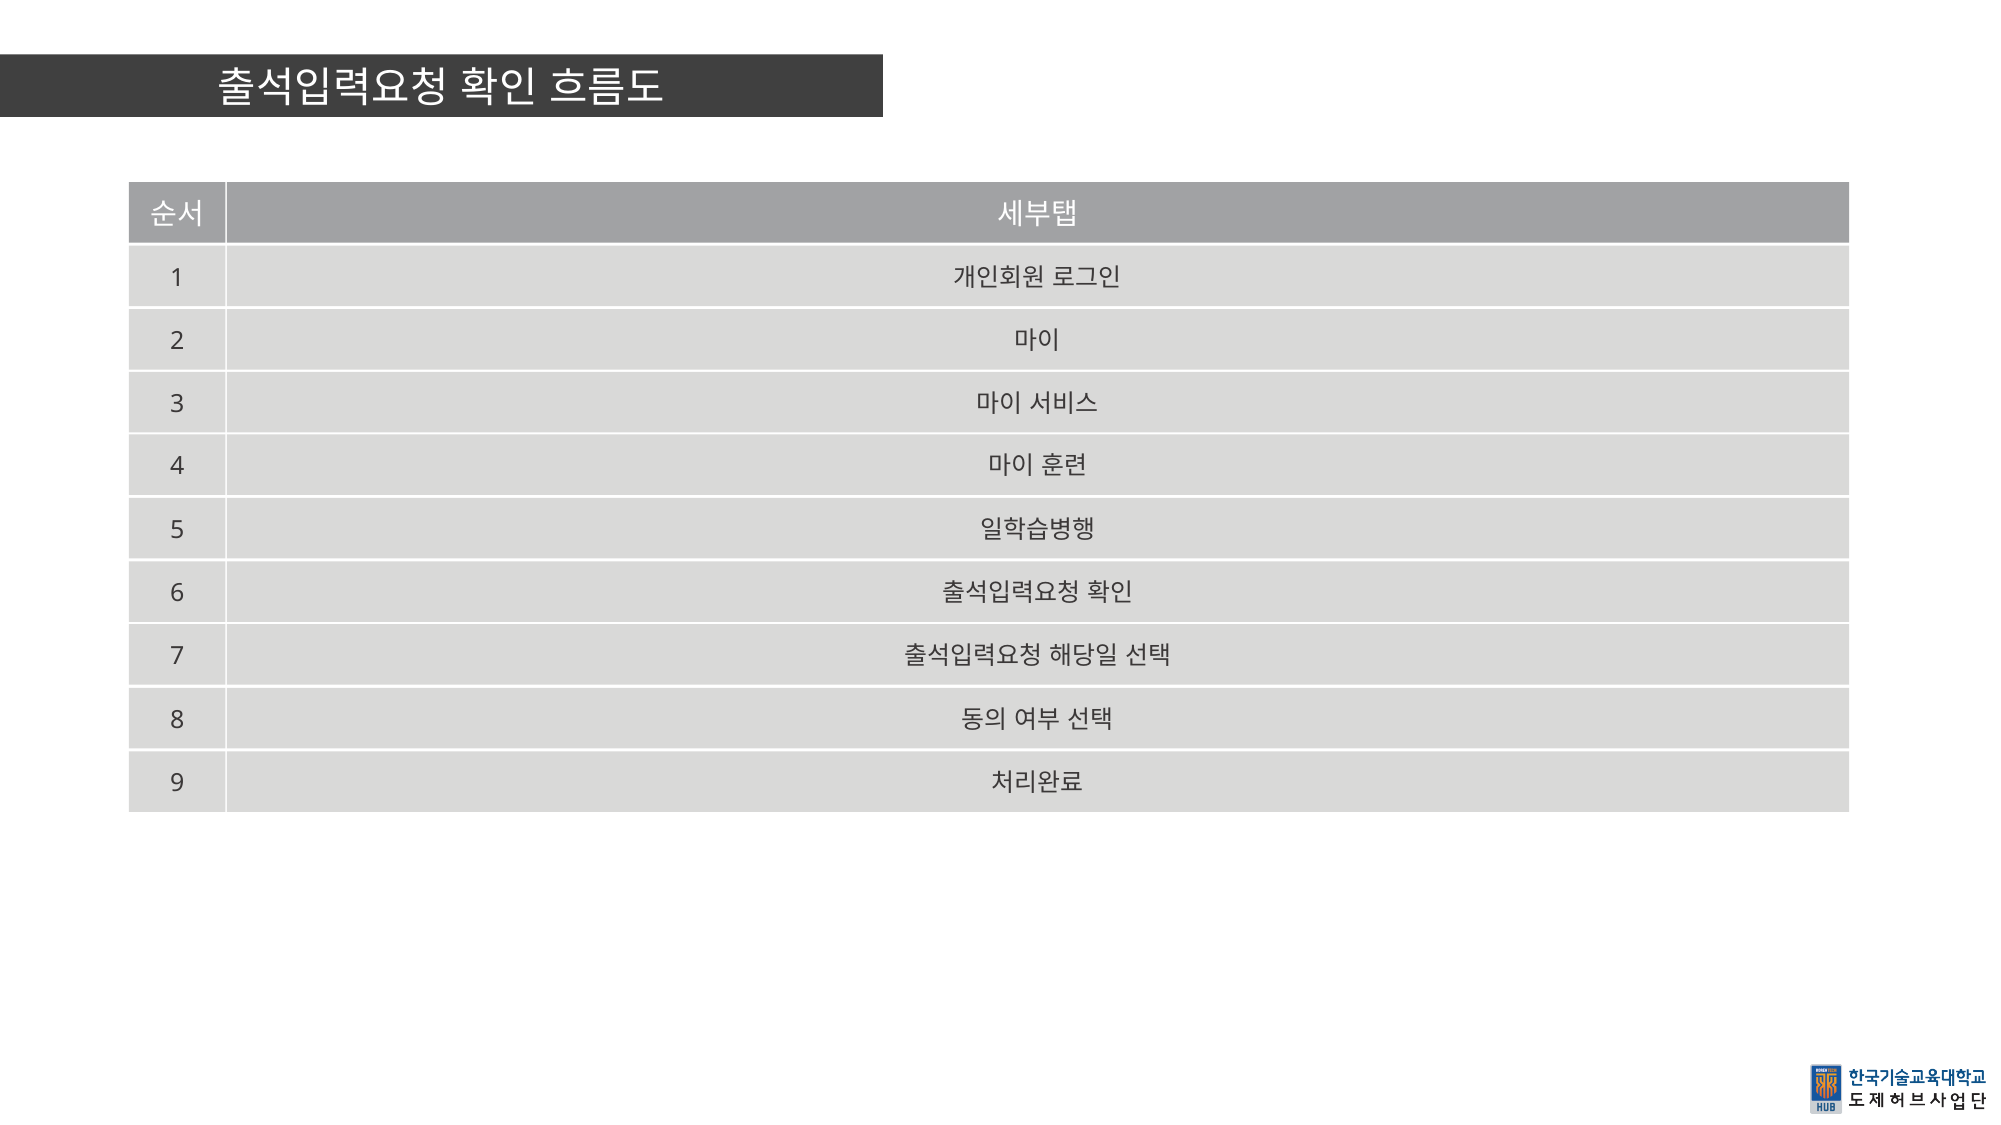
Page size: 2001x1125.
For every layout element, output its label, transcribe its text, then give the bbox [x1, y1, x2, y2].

text_box 9 [128, 750, 226, 813]
text_box 순서 [128, 181, 226, 244]
text_box 출석입력요청 확인 [226, 560, 1850, 623]
picture [1810, 1064, 1986, 1114]
text_box 3 [128, 371, 226, 433]
text_box 개인회원 로그인 [226, 245, 1850, 307]
text_box 7 [128, 623, 226, 686]
text_box 5 [128, 497, 226, 559]
text_box 1 [128, 245, 226, 307]
text_box 6 [128, 560, 226, 623]
text_box 2 [128, 308, 226, 371]
text_box 동의 여부 선택 [226, 687, 1850, 749]
text_box 4 [128, 433, 226, 496]
text_box 8 [128, 687, 226, 749]
text_box 출석입력요청 확인 흐름도 [0, 53, 884, 118]
text_box 세부탭 [226, 181, 1850, 244]
text_box 일학습병행 [226, 497, 1850, 559]
text_box 처리완료 [226, 750, 1850, 813]
text_box 출석입력요청 해당일 선택 [226, 623, 1850, 686]
text_box 마이 서비스 [226, 371, 1850, 433]
text_box 마이 훈련 [226, 433, 1850, 496]
text_box 마이 [226, 308, 1850, 371]
